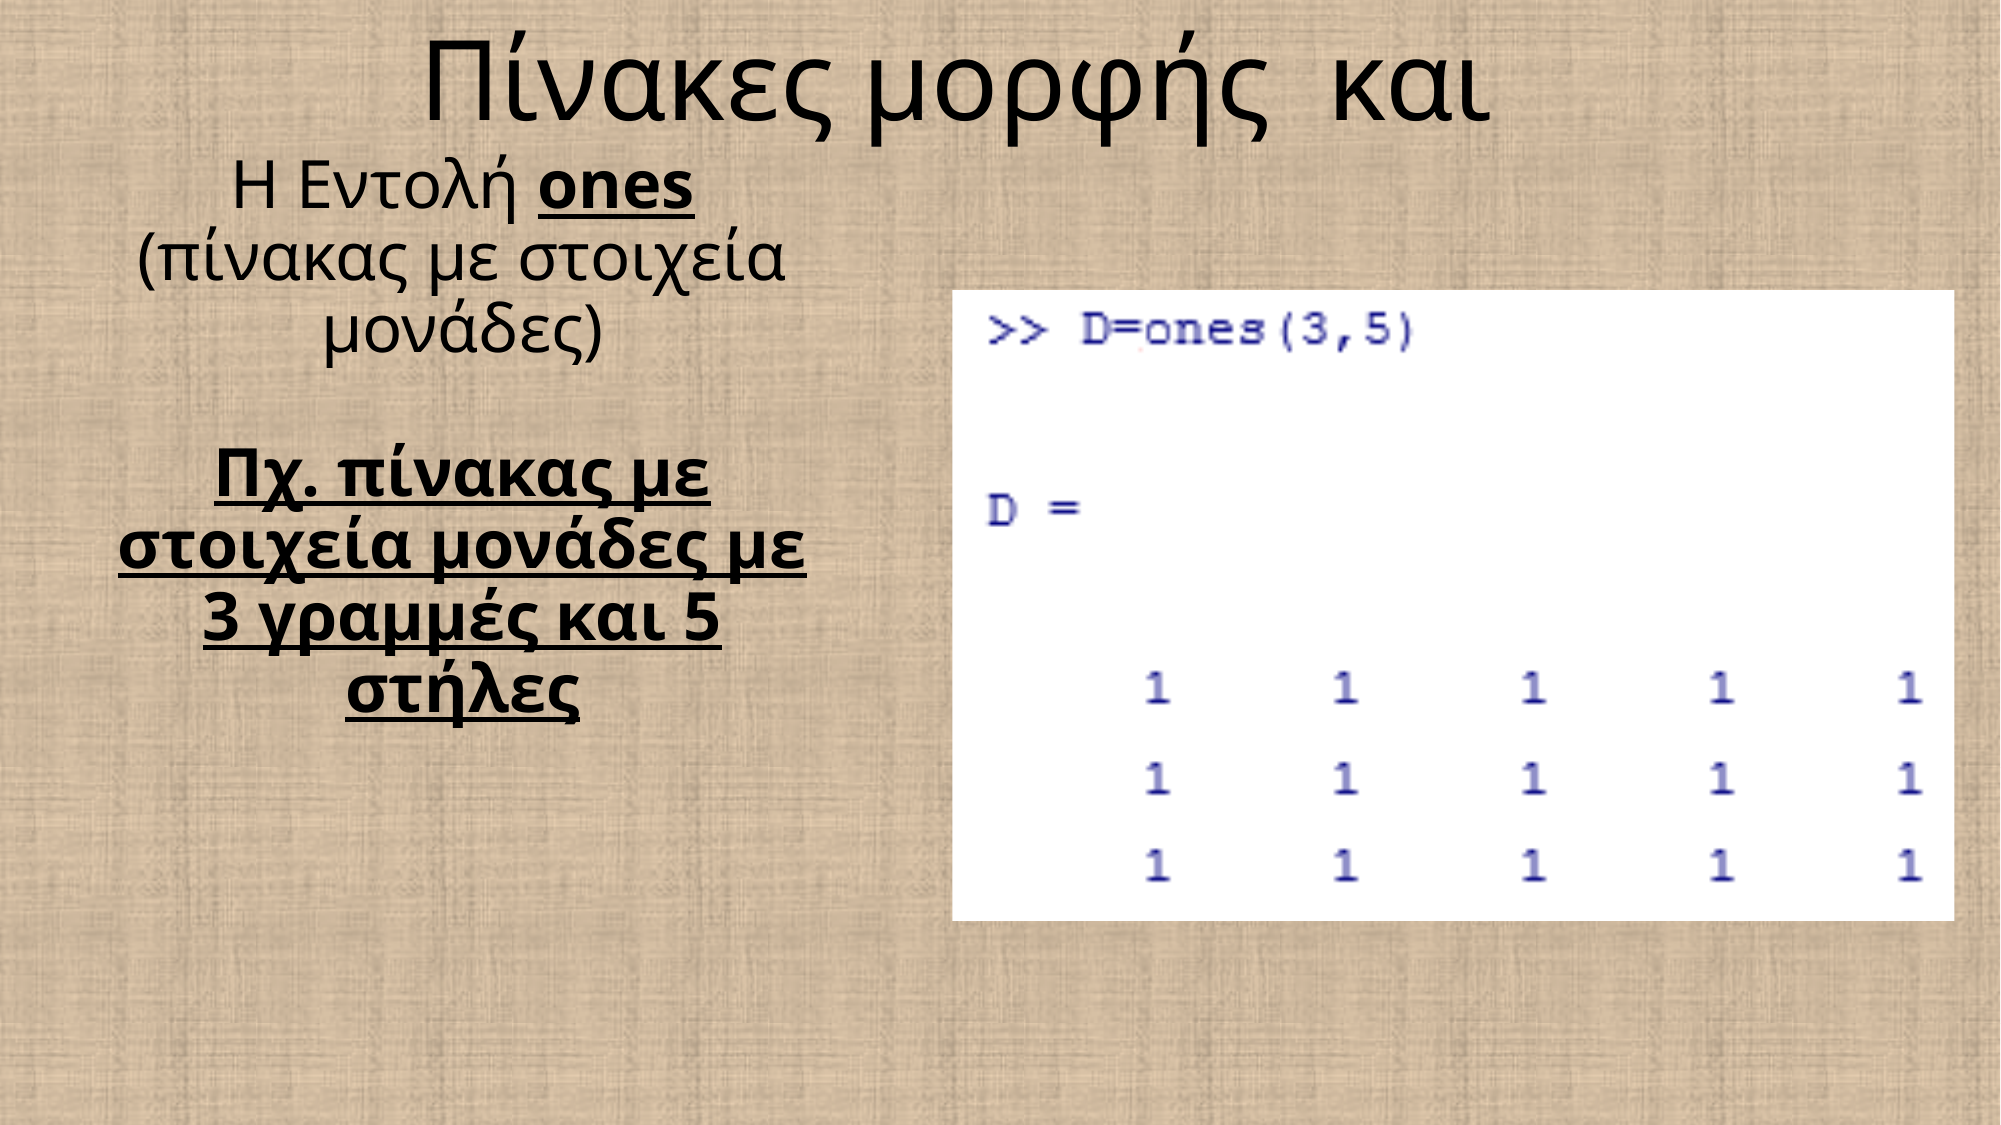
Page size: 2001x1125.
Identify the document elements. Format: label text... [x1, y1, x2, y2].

picture [952, 290, 1955, 921]
text_box Η Εντολή ones (πίνακας με στοιχεία μονάδες) Πχ. πίνακας με στοιχεία μονάδες με 3 γραμμές και 5 στήλες [87, 248, 838, 806]
